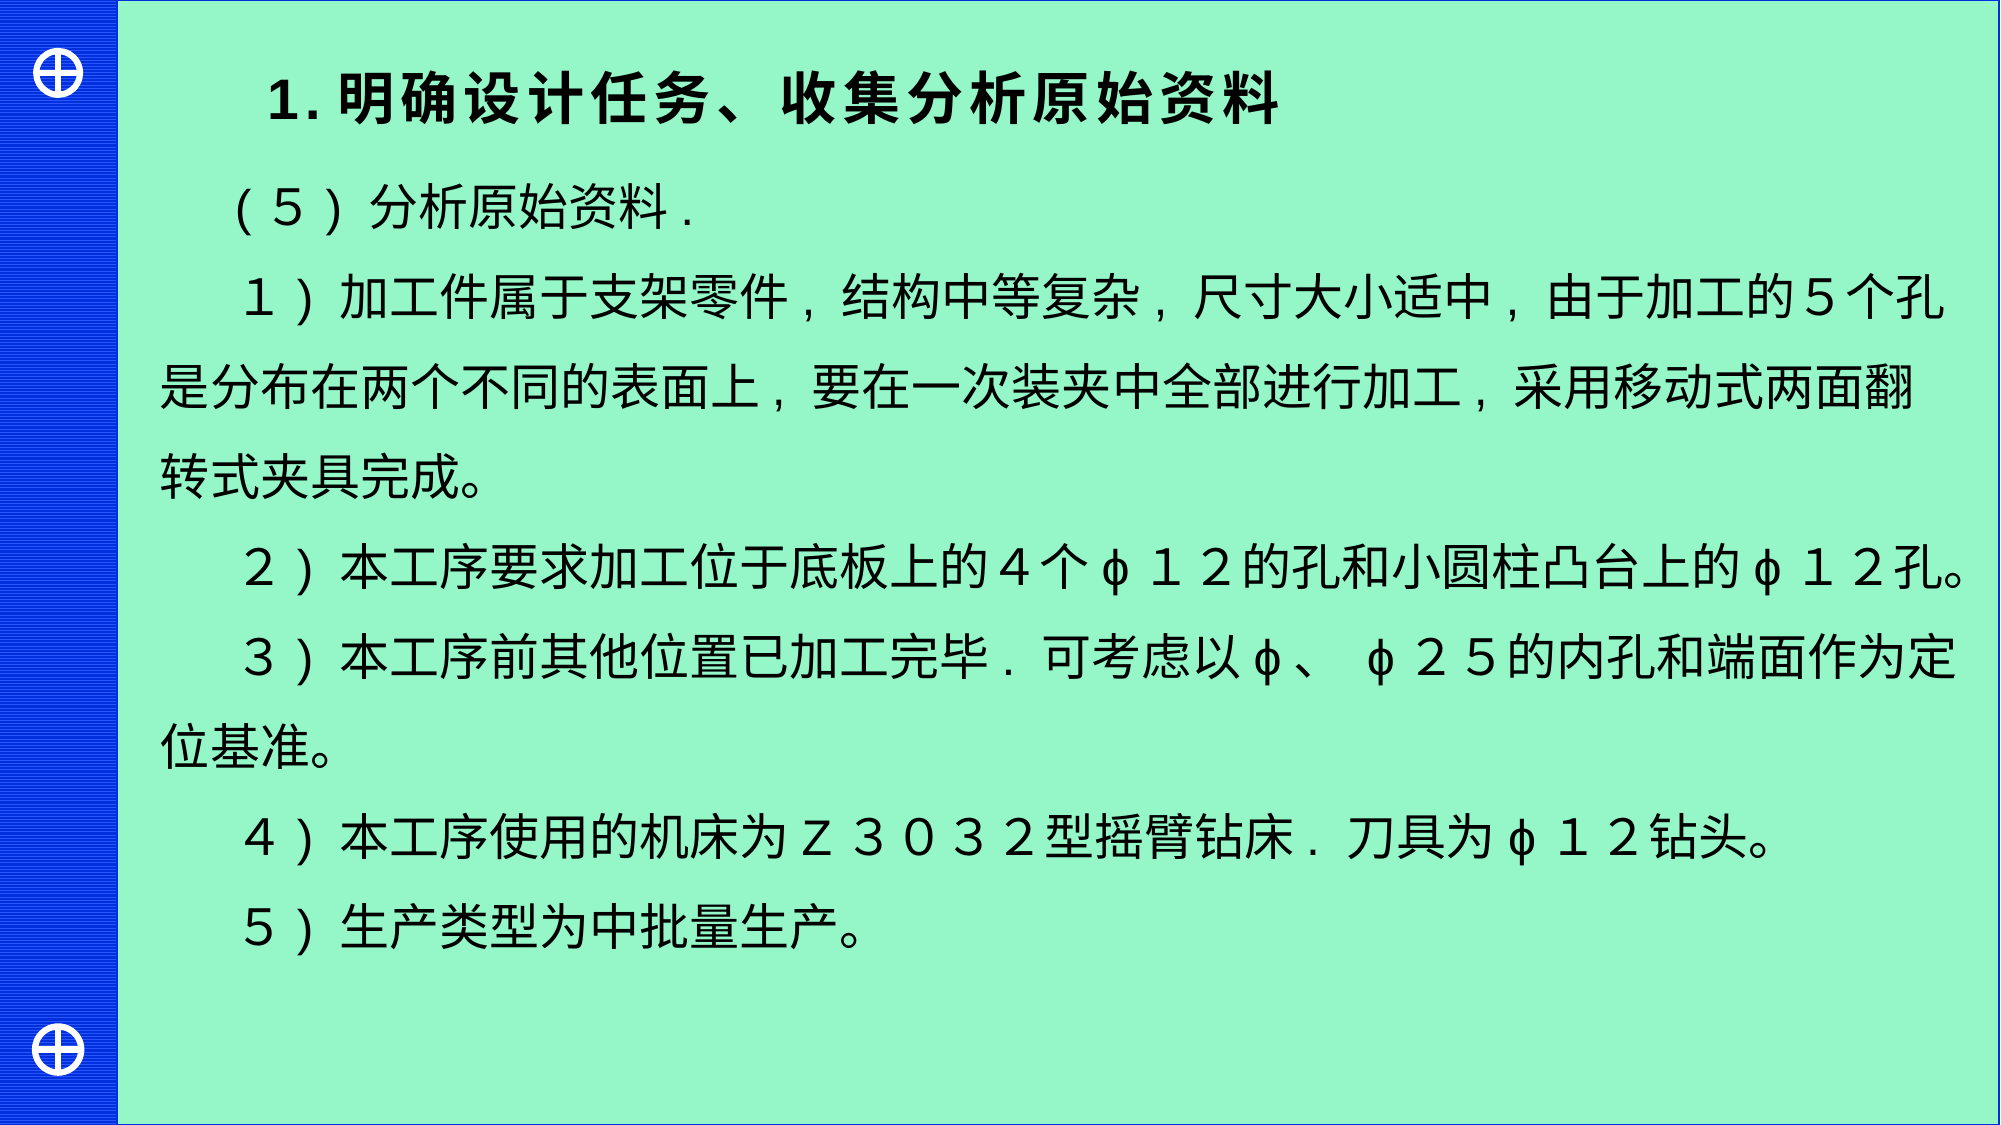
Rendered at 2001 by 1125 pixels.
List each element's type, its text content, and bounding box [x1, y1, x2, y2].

text_box 1.明确设计任务、收集分析原始资料 [164, 17, 1452, 139]
